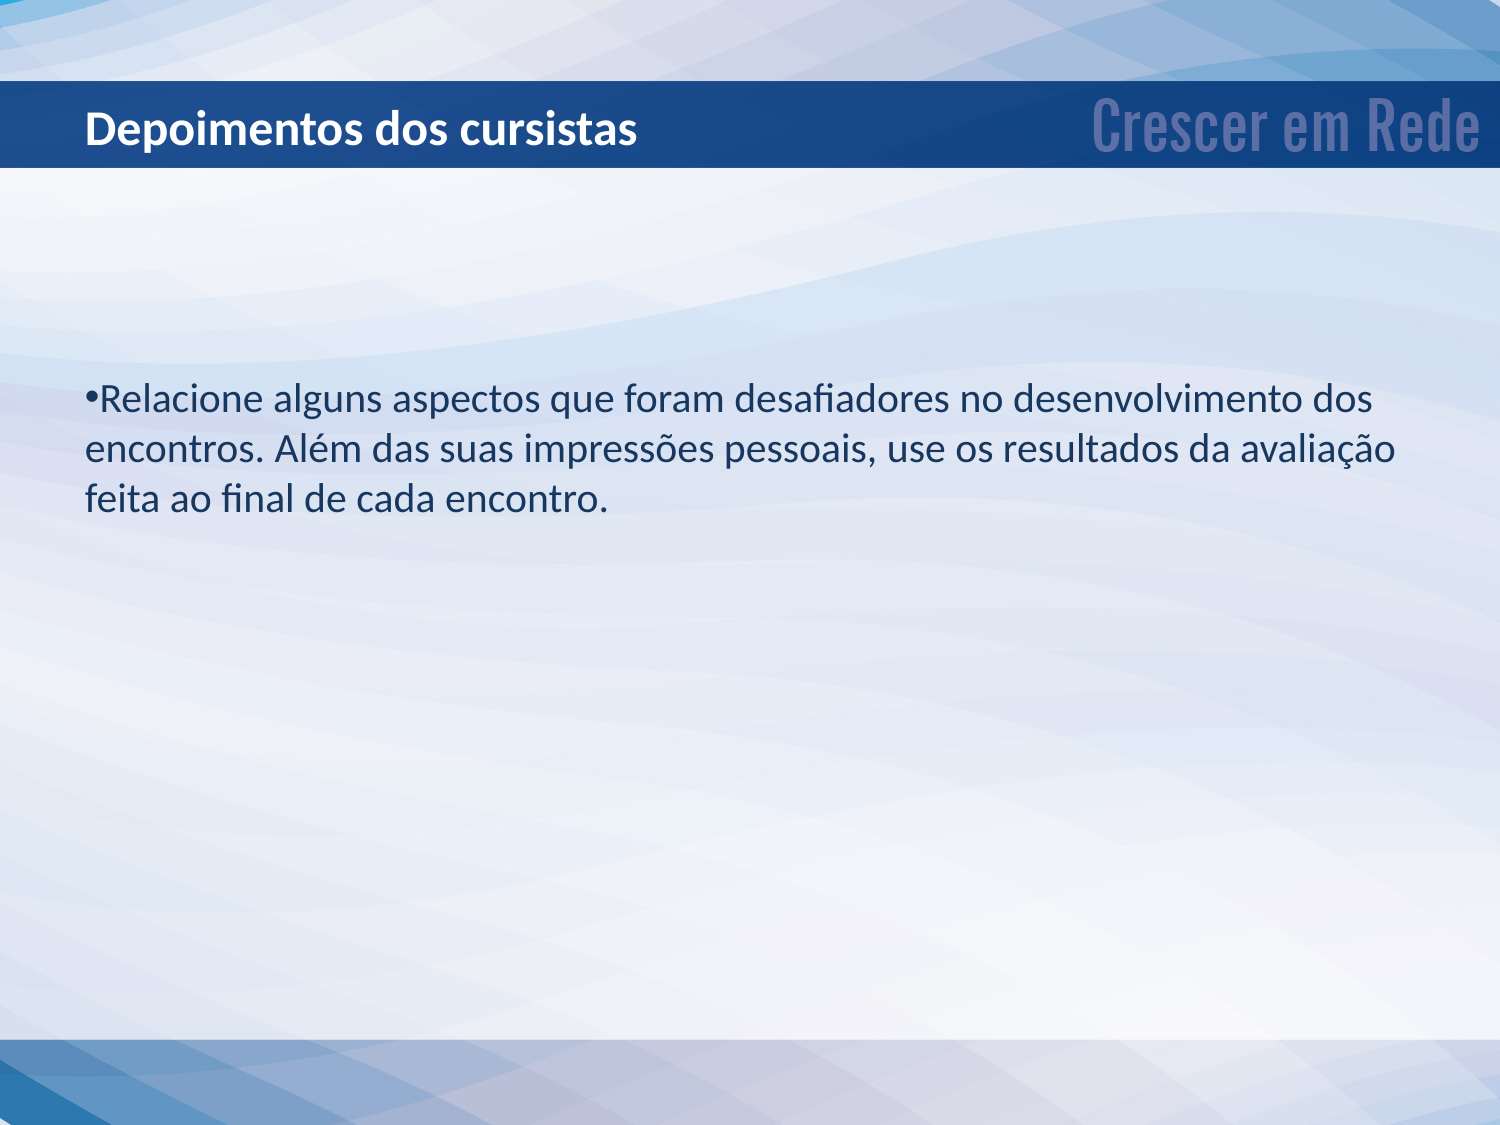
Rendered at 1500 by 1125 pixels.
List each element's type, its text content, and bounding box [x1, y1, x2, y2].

text_box Depoimentos dos cursistas [70, 88, 1430, 163]
text_box Relacione alguns aspectos que foram desafiadores no desenvolvimento dos encontros. Além das suas impressões pessoais, use os resultados da avaliação feita ao final de cada encontro. [70, 363, 1430, 529]
picture [0, 0, 1500, 1125]
